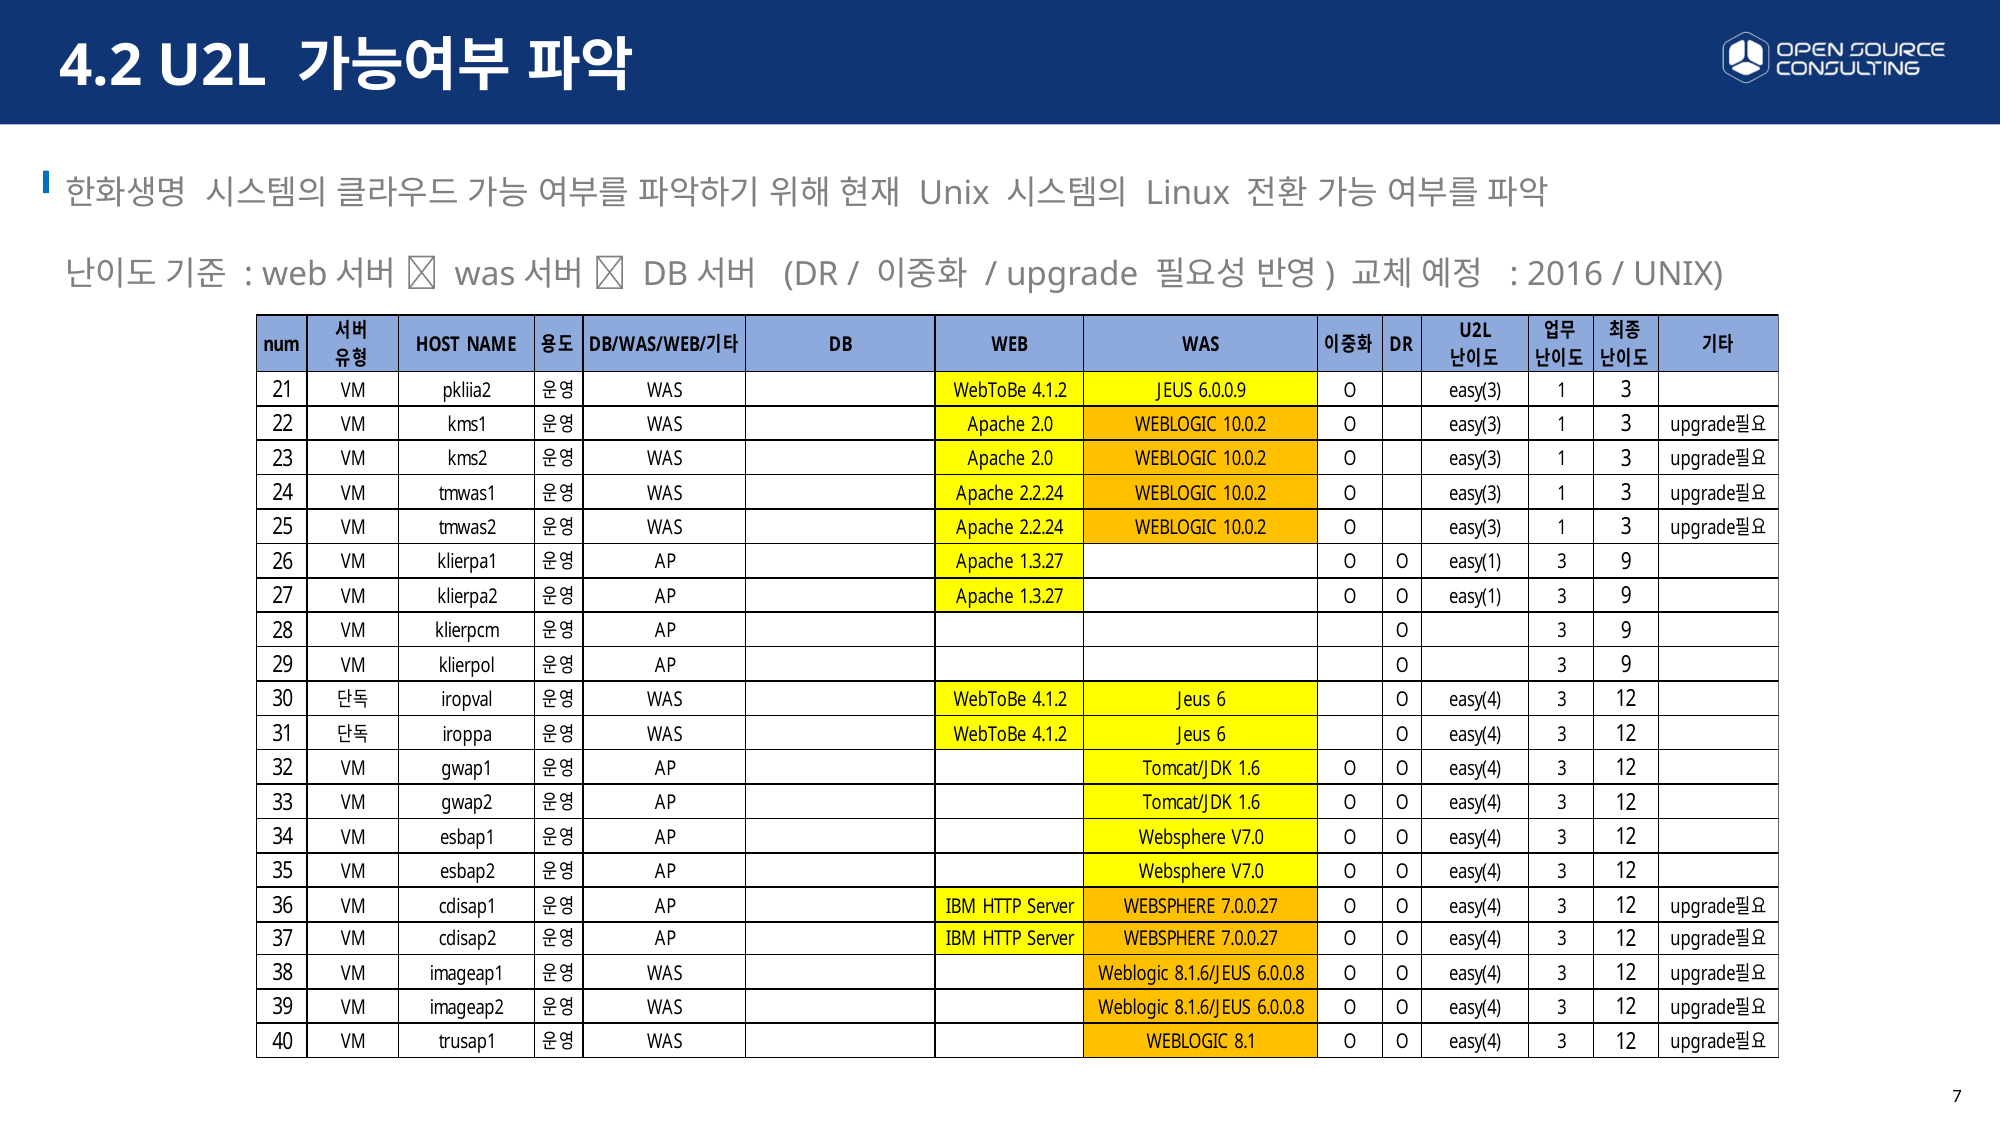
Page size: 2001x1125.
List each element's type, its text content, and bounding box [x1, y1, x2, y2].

list 한화생명 시스템의 클라우드 가능 여부를 파악하기 위해 현재 Unix 시스템의 Linux 전환 가능 여부를 파악 난이도 기준 : web서버  was서버  DB서버 (DR / 이중화 / upgrade 필요성 반영) 교체 예정 : 2016 / UNIX) [50, 144, 1742, 414]
picture [1707, 18, 1957, 97]
title 4.2 U2L 가능여부 파악 [44, 0, 1570, 125]
picture [255, 314, 1780, 1059]
